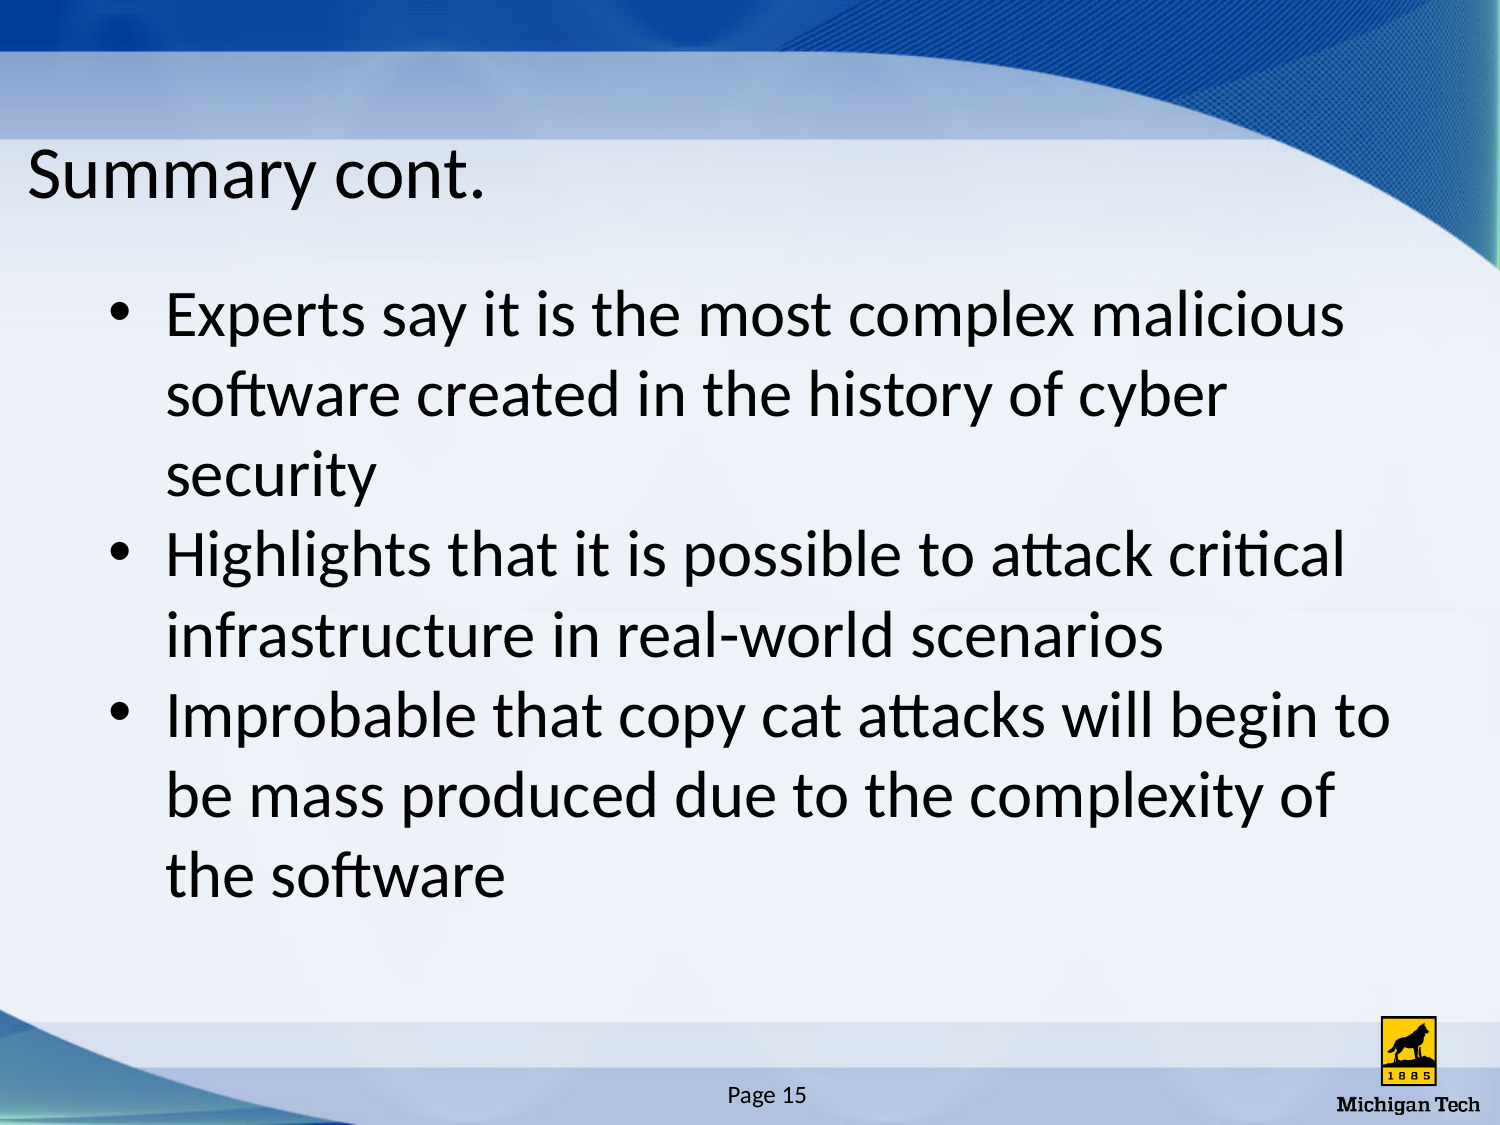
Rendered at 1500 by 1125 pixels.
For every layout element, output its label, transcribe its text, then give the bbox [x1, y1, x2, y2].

list Experts say it is the most complex malicious software created in the history of cyber security Highlights that it is possible to attack critical infrastructure in real-world scenarios Improbable that copy cat attacks will begin to be mass produced due to the complexity of the software [75, 262, 1425, 1063]
title Summary cont. [12, 75, 1263, 263]
picture [0, 0, 1500, 1125]
